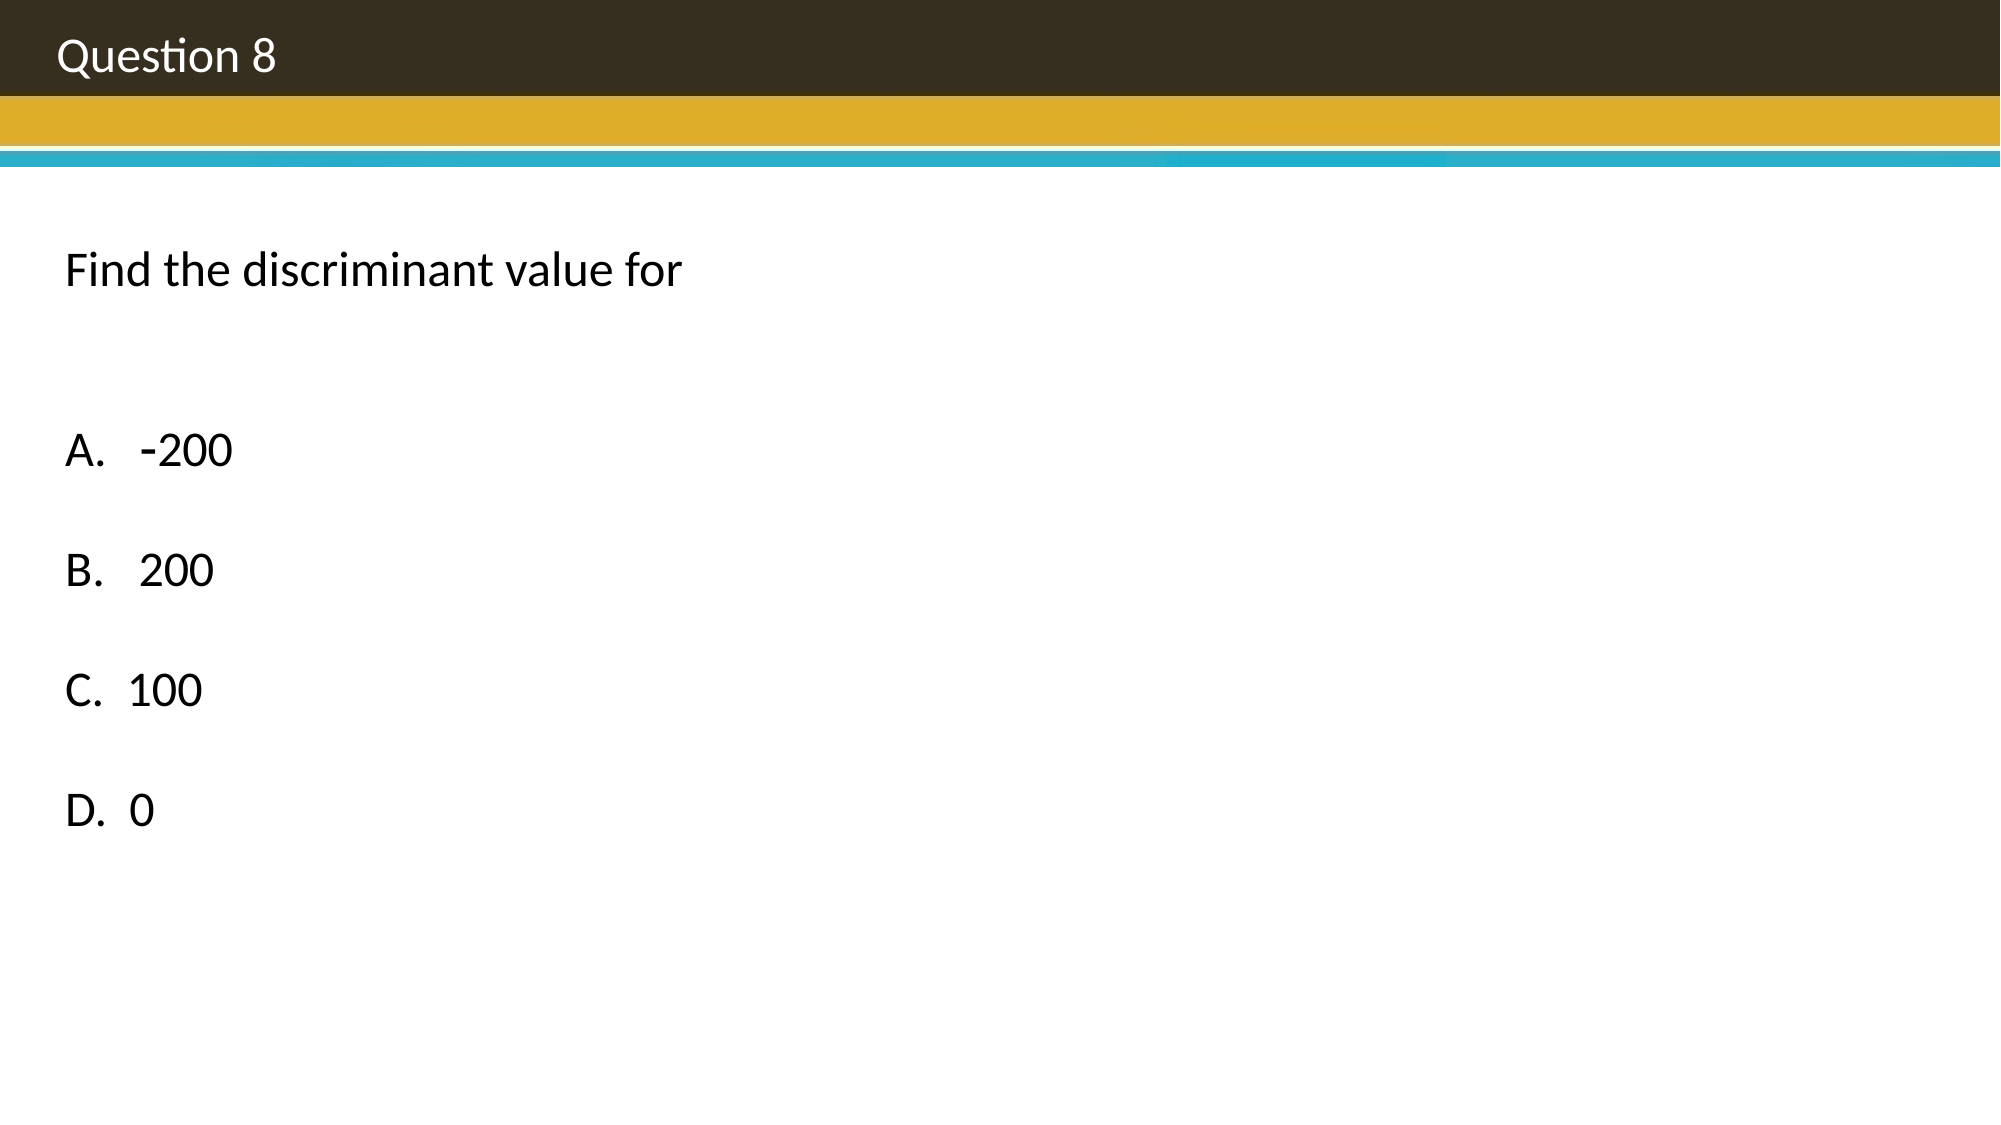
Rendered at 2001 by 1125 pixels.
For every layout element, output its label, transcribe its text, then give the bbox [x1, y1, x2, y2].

text_box Question 8 [41, 14, 293, 90]
picture [0, 0, 2000, 167]
